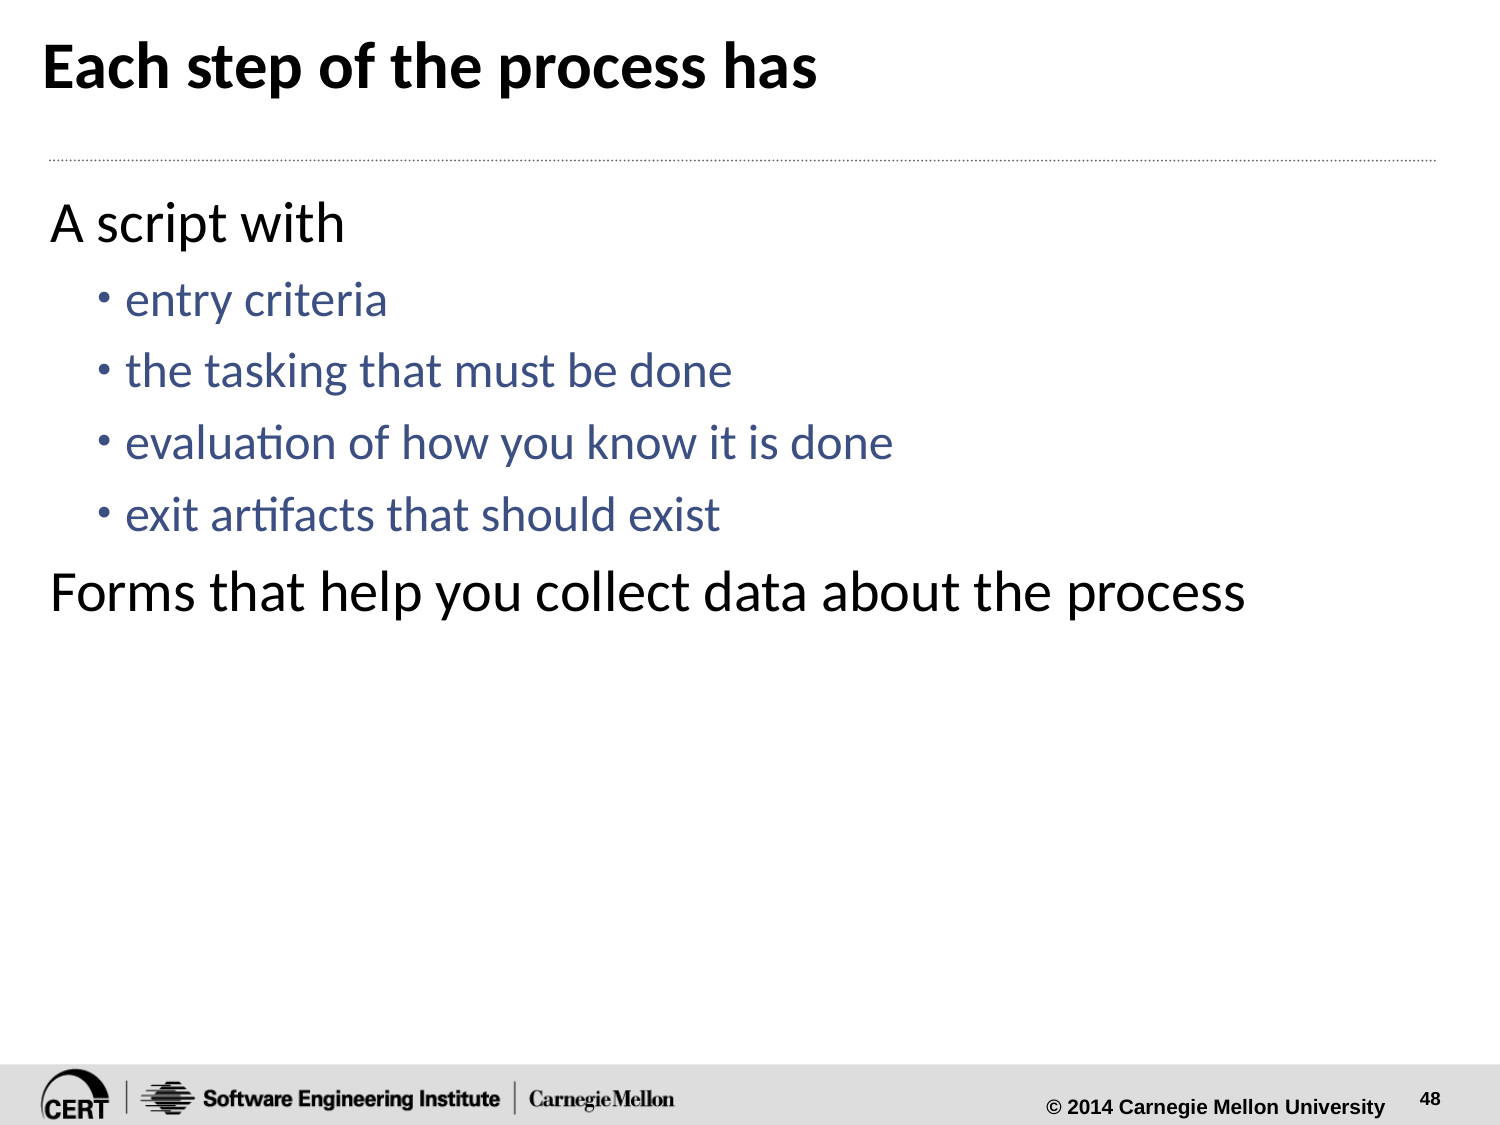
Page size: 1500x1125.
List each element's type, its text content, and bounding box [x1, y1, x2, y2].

list A script with entry criteria the tasking that must be done evaluation of how you know it is done exit artifacts that should exist Forms that help you collect data about the process [49, 187, 1438, 1001]
title Each step of the process has [42, 37, 1434, 155]
picture [24, 1065, 688, 1125]
